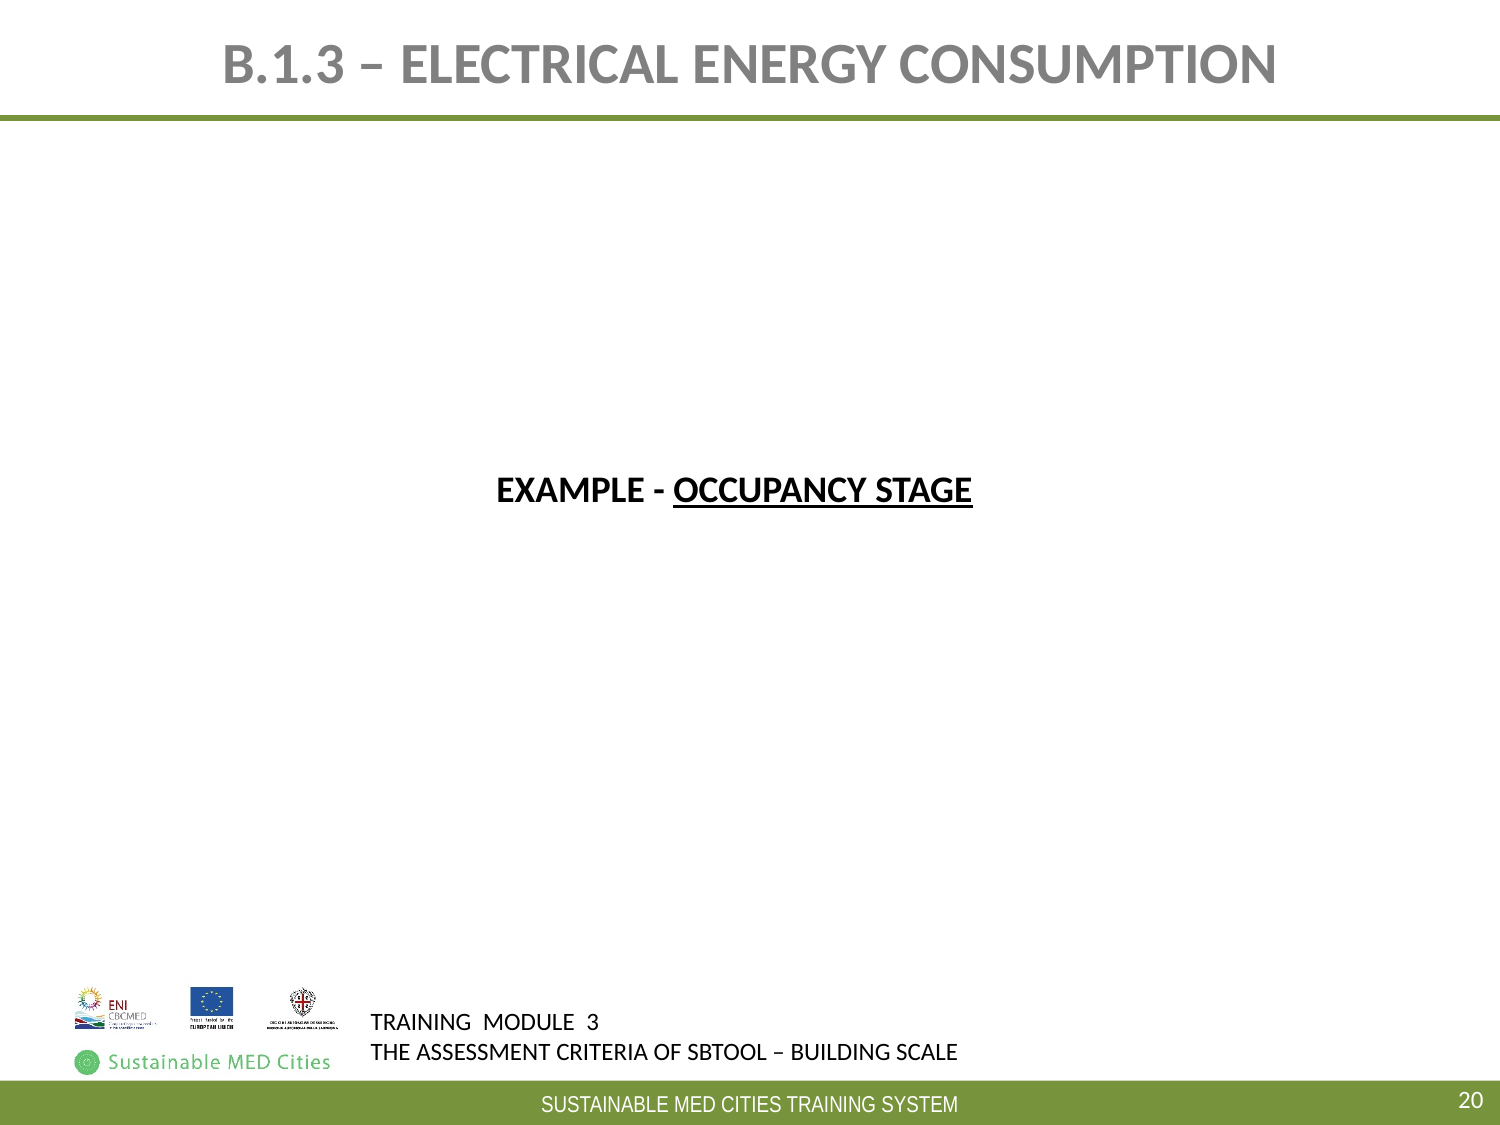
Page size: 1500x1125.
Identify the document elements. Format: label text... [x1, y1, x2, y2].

slide_number 20 [1148, 1076, 1499, 1124]
picture [62, 978, 356, 1080]
title B.1.3 – ELECTRICAL ENERGY CONSUMPTION [0, 0, 1500, 121]
list EXAMPLE - OCCUPANCY STAGE [43, 262, 1425, 944]
